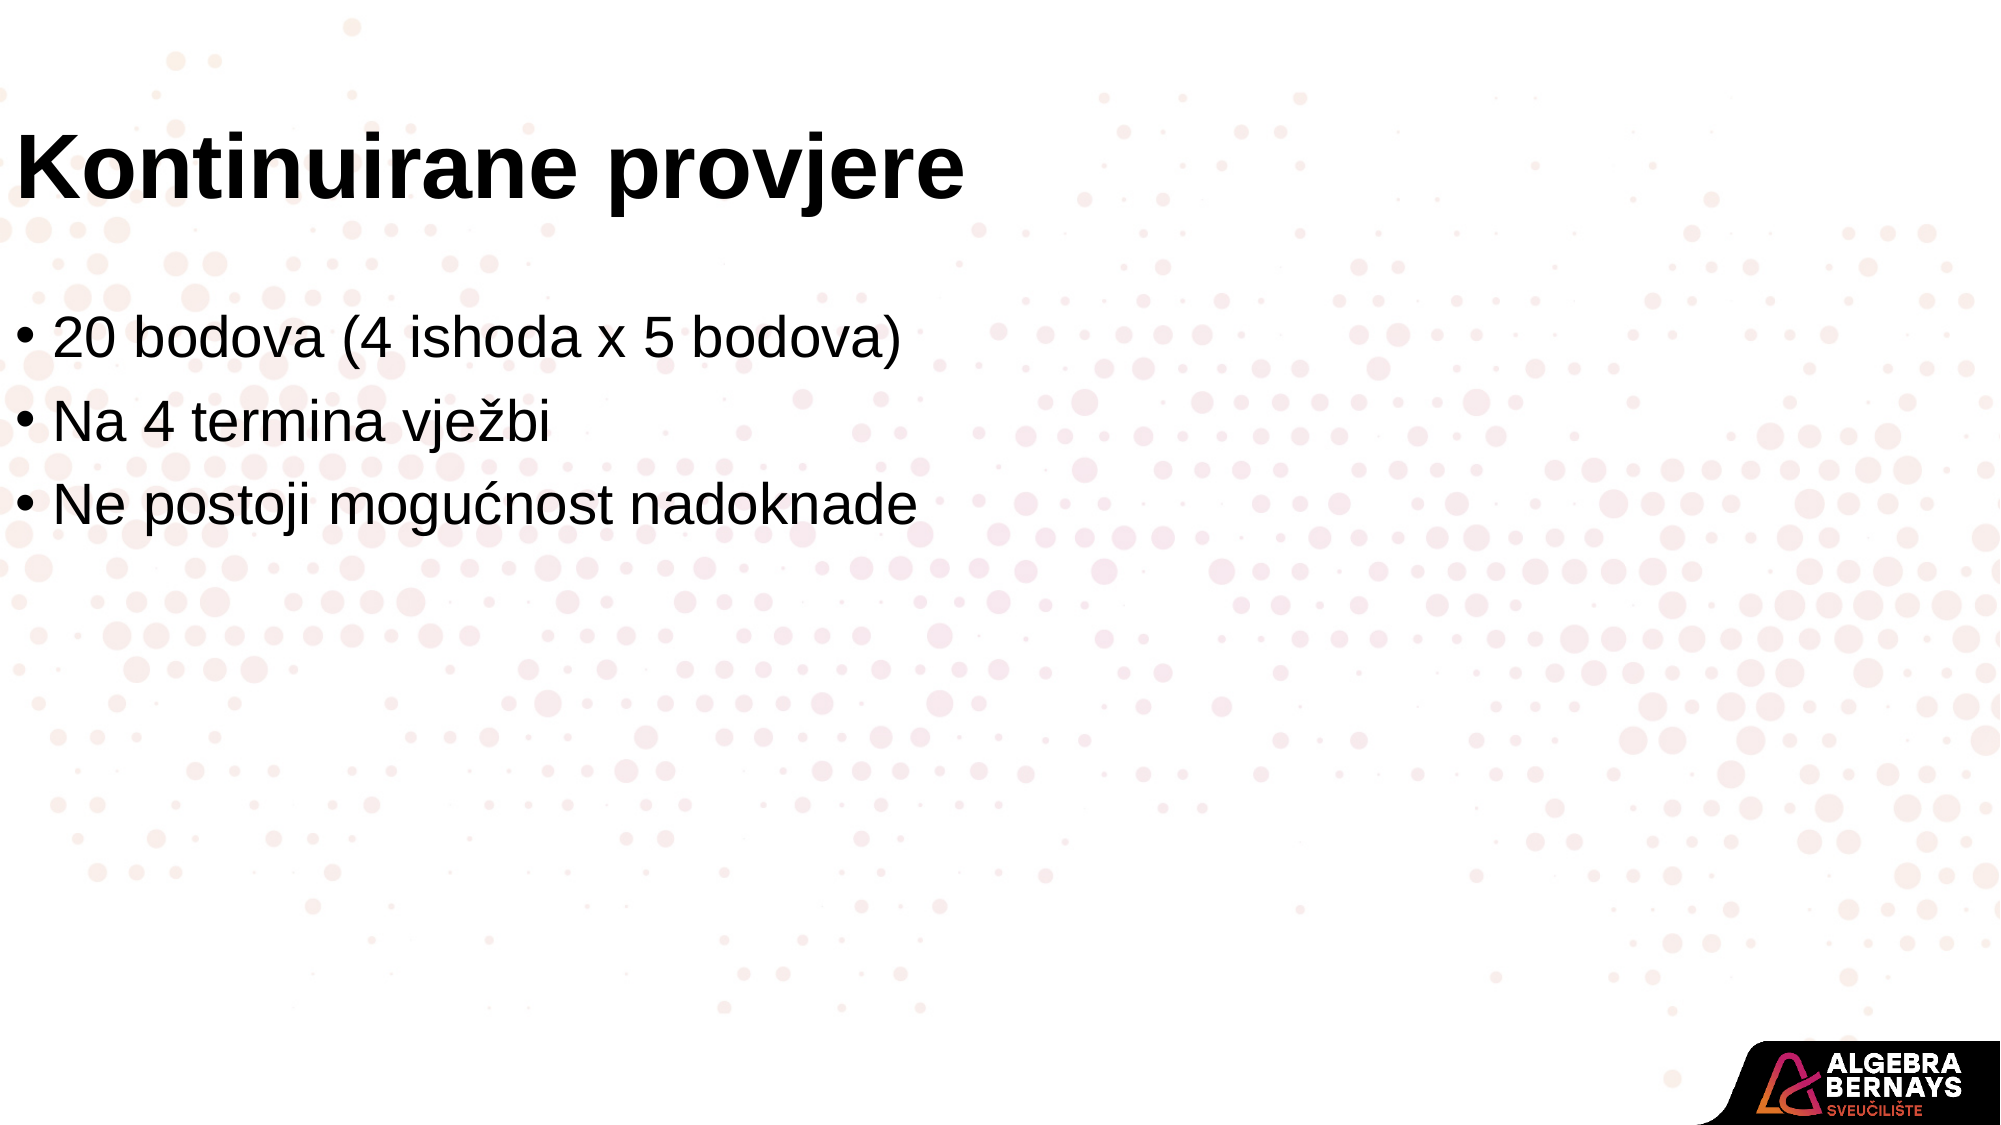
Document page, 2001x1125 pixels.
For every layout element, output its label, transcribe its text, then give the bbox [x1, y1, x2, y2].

title Kontinuirane provjere [0, 59, 1725, 278]
picture [0, 0, 2000, 1125]
list 20 bodova (4 ishoda x 5 bodova) Na 4 termina vježbi Ne postoji mogućnost nadoknade [0, 299, 1725, 1014]
